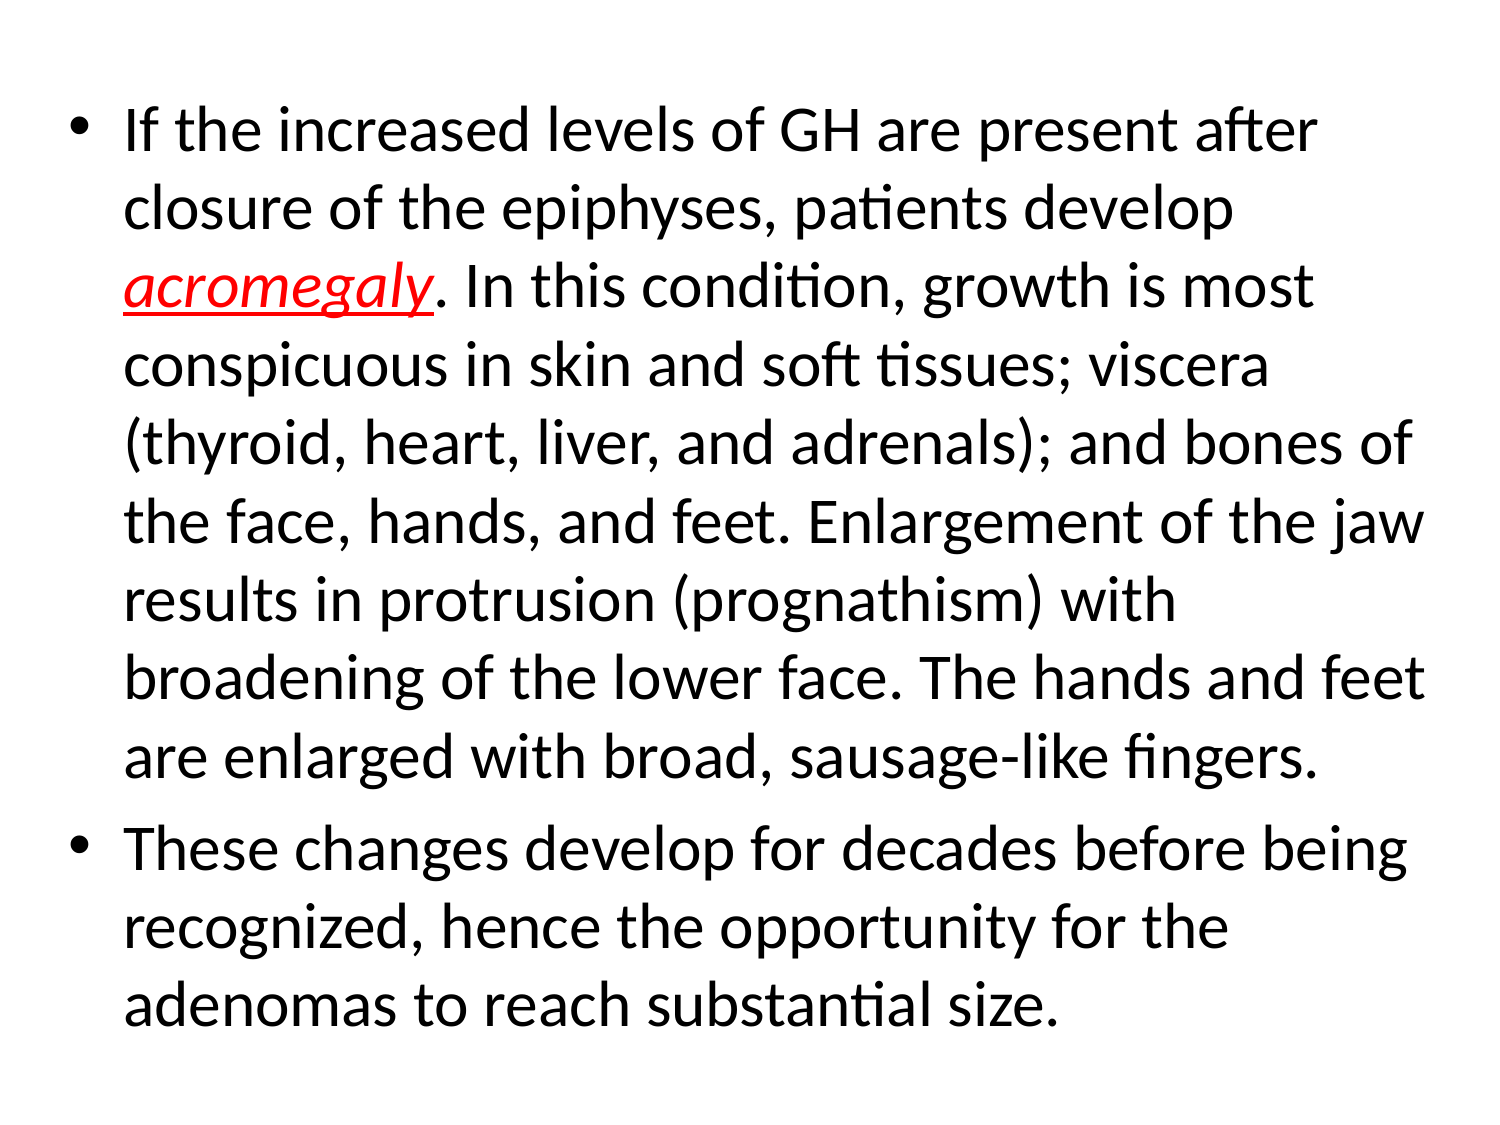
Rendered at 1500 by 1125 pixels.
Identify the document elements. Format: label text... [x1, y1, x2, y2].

list If the increased levels of GH are present after closure of the epiphyses, patients develop acromegaly. In this condition, growth is most conspicuous in skin and soft tissues; viscera (thyroid, heart, liver, and adrenals); and bones of the face, hands, and feet. Enlargement of the jaw results in protrusion (prognathism) with broadening of the lower face. The hands and feet are enlarged with broad, sausage-like fingers. These changes develop for decades before being recognized, hence the opportunity for the adenomas to reach substantial size. [53, 78, 1447, 1059]
